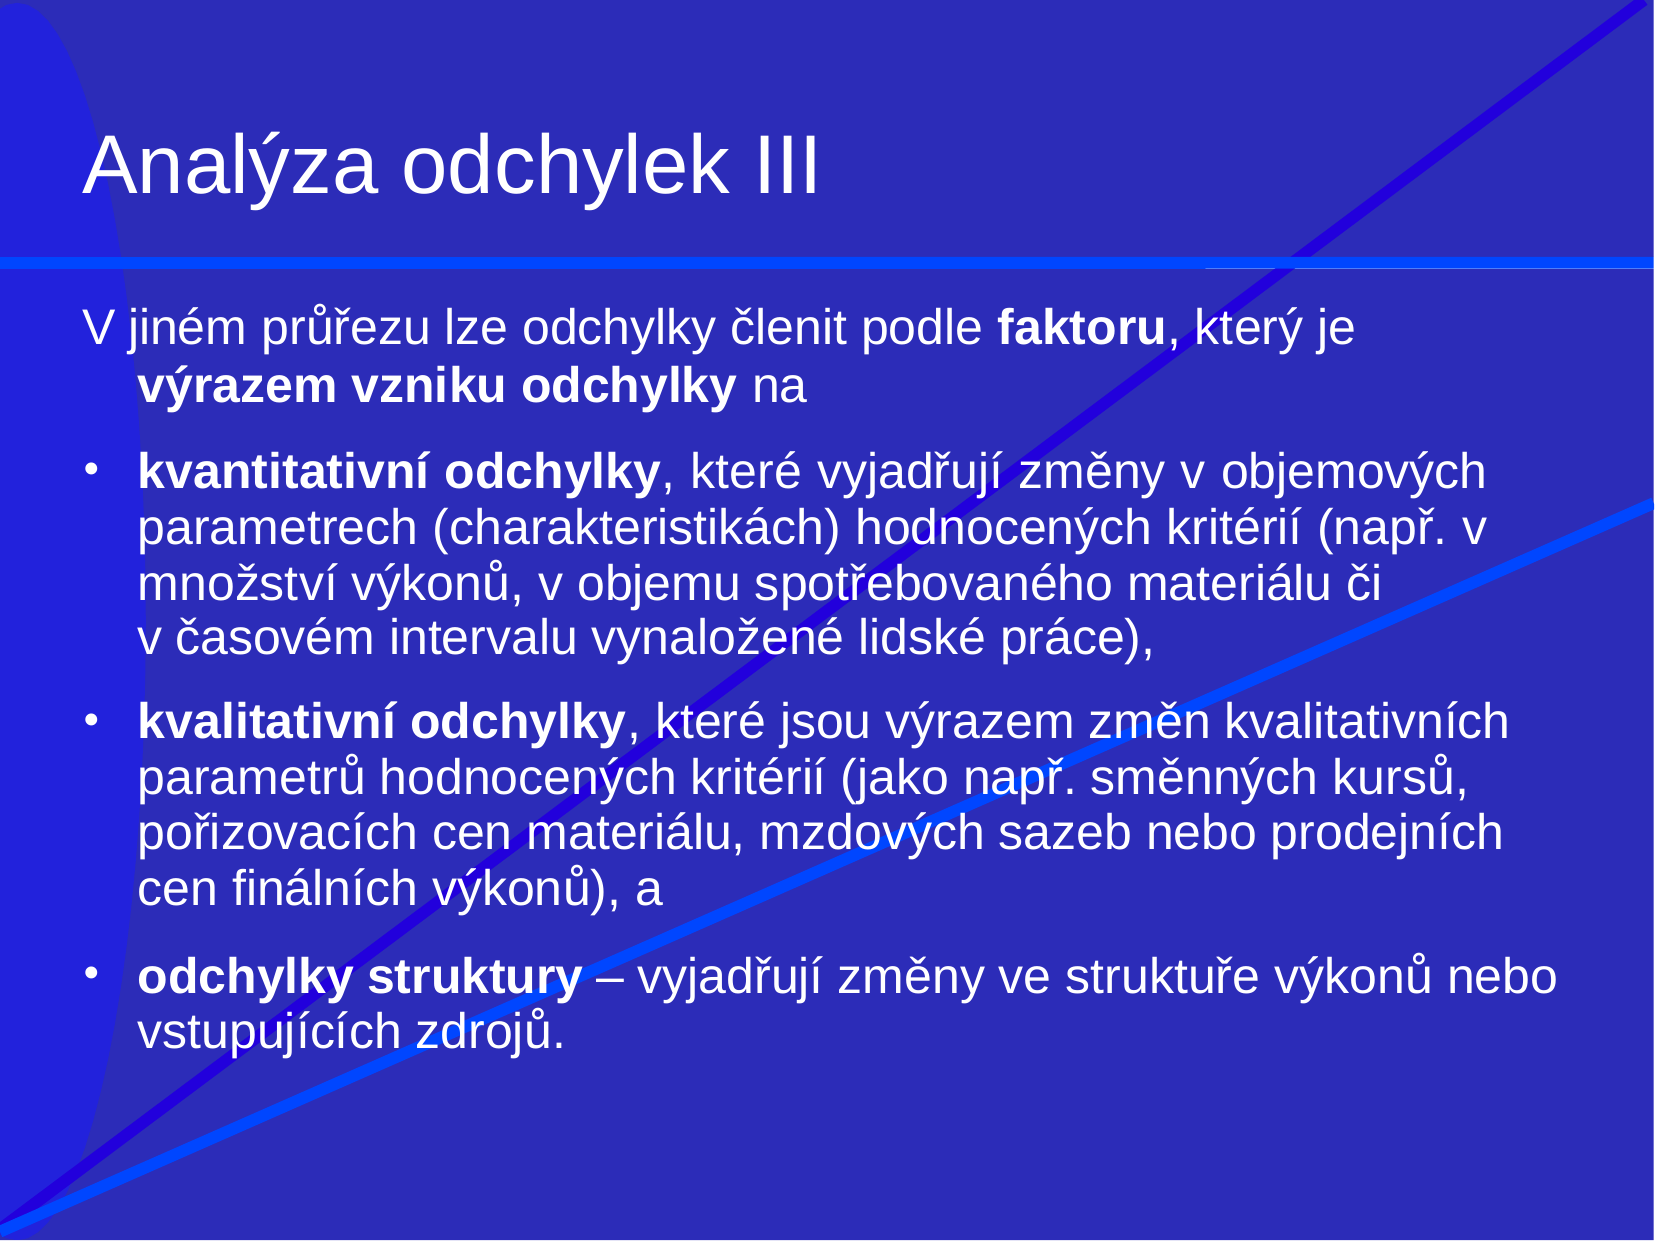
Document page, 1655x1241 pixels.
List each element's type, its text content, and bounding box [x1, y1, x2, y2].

title Analýza odchylek III [80, 67, 1574, 318]
text_box V jiném průřezu lze odchylky členit podle faktoru, který je výrazem vzniku odchylky na kvantitativní odchylky, které vyjadřují změny v objemových parametrech (charakteristikách) hodnocených kritérií (např. v množství výkonů, v objemu spotřebovaného materiálu či v časovém intervalu vynaložené lidské práce), kvalitativní odchylky, které jsou výrazem změn kvalitativních parametrů hodnocených kritérií (jako např. směnných kursů, pořizovacích cen materiálu, mzdových sazeb nebo prodejních cen finálních výkonů), a odchylky struktury – vyjadřují změny ve struktuře výkonů nebo vstupujících zdrojů. [80, 296, 1563, 1059]
